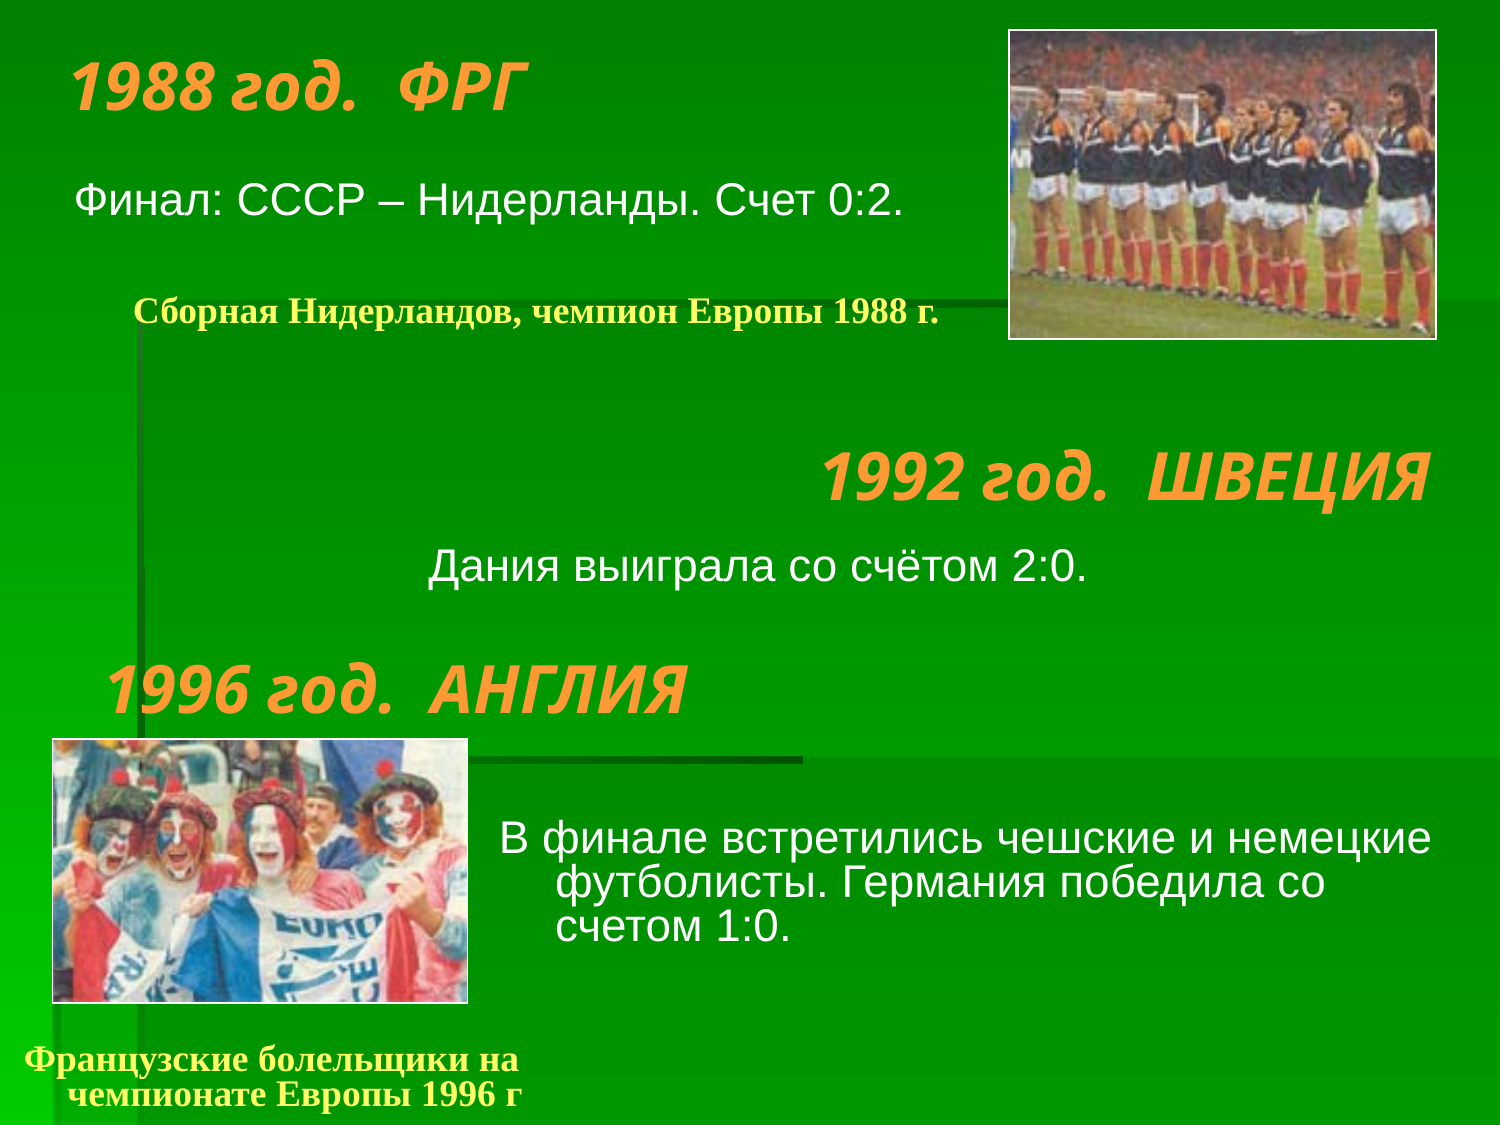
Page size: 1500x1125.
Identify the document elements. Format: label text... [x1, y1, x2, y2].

text_box 1996 год. АНГЛИЯ [88, 633, 1010, 740]
text_box Французские болельщики на чемпионате Европы 1996 г [0, 1034, 550, 1122]
text_box В финале встретились чешские и немецкие футболисты. Германия победила со счетом 1:0. [490, 810, 1459, 958]
text_box Дания выиграла со счётом 2:0. [88, 538, 1447, 598]
text_box Сборная Нидерландов, чемпион Европы 1988 г. [123, 287, 963, 338]
text_box 1988 год. ФРГ [53, 31, 975, 138]
text_box 1992 год. ШВЕЦИЯ [525, 420, 1447, 528]
picture [1009, 30, 1436, 339]
picture [52, 739, 467, 1003]
text_box Финал: СССР – Нидерланды. Счет 0:2. [64, 172, 951, 232]
